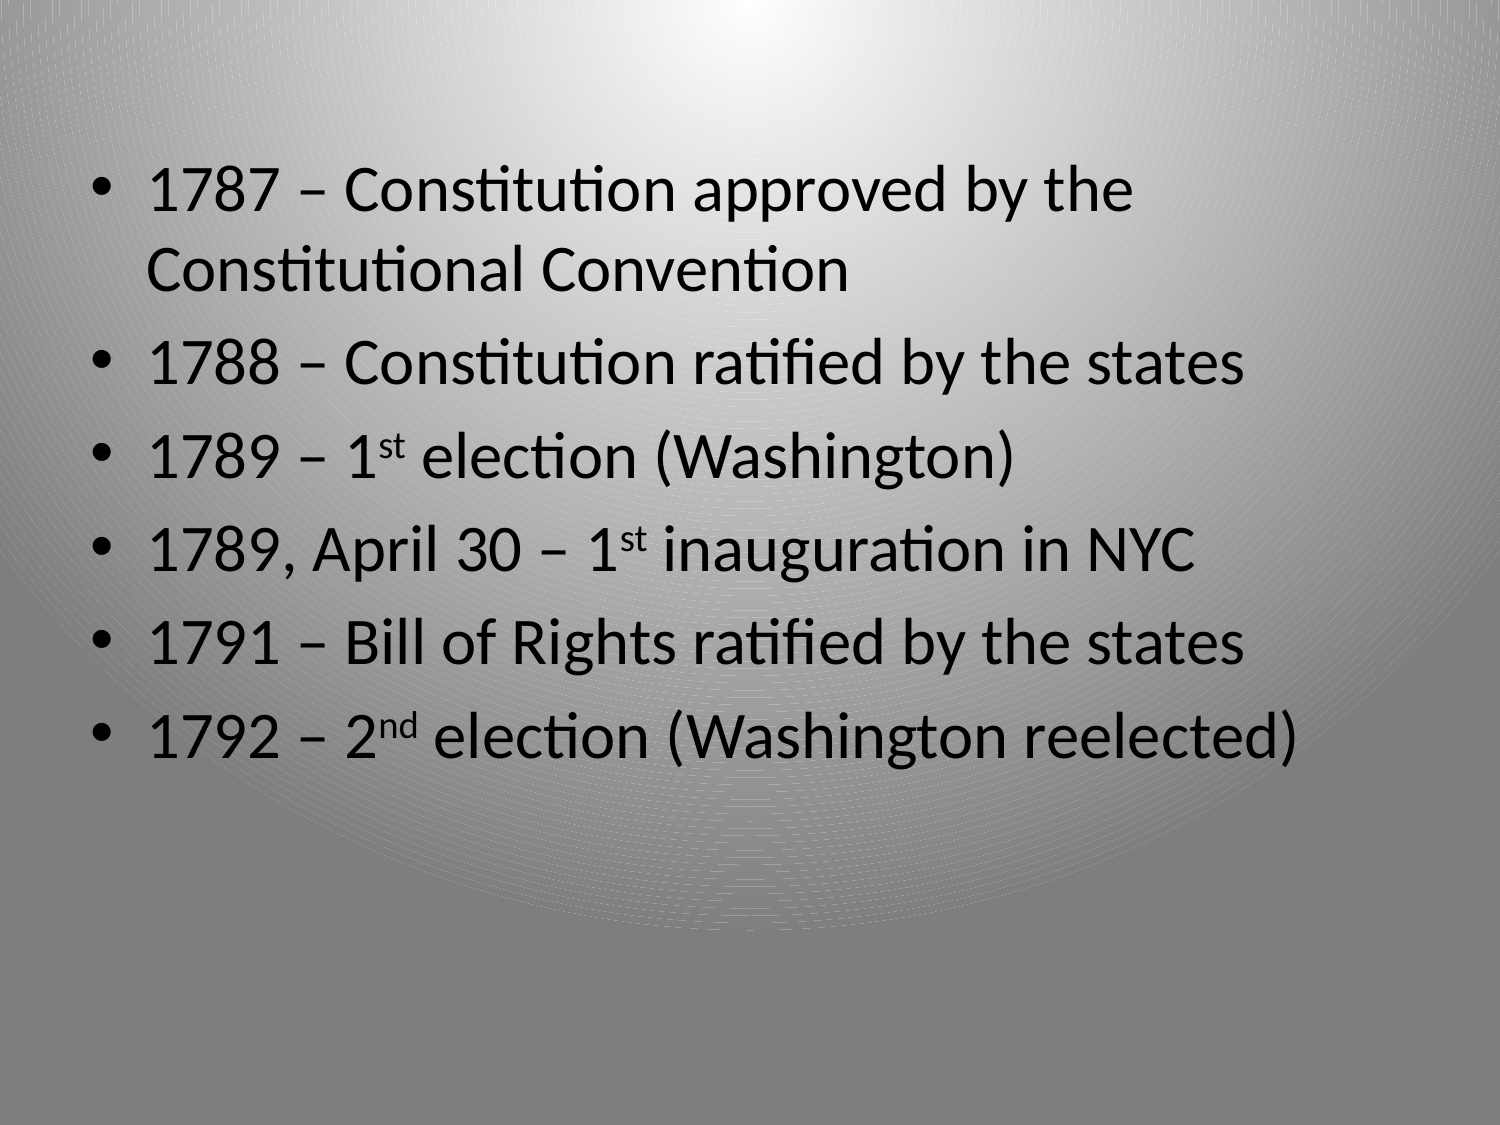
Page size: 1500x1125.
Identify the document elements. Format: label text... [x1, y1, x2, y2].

list 1787 – Constitution approved by the Constitutional Convention 1788 – Constitution ratified by the states 1789 – 1st election (Washington) 1789, April 30 – 1st inauguration in NYC 1791 – Bill of Rights ratified by the states 1792 – 2nd election (Washington reelected) [75, 137, 1425, 1005]
